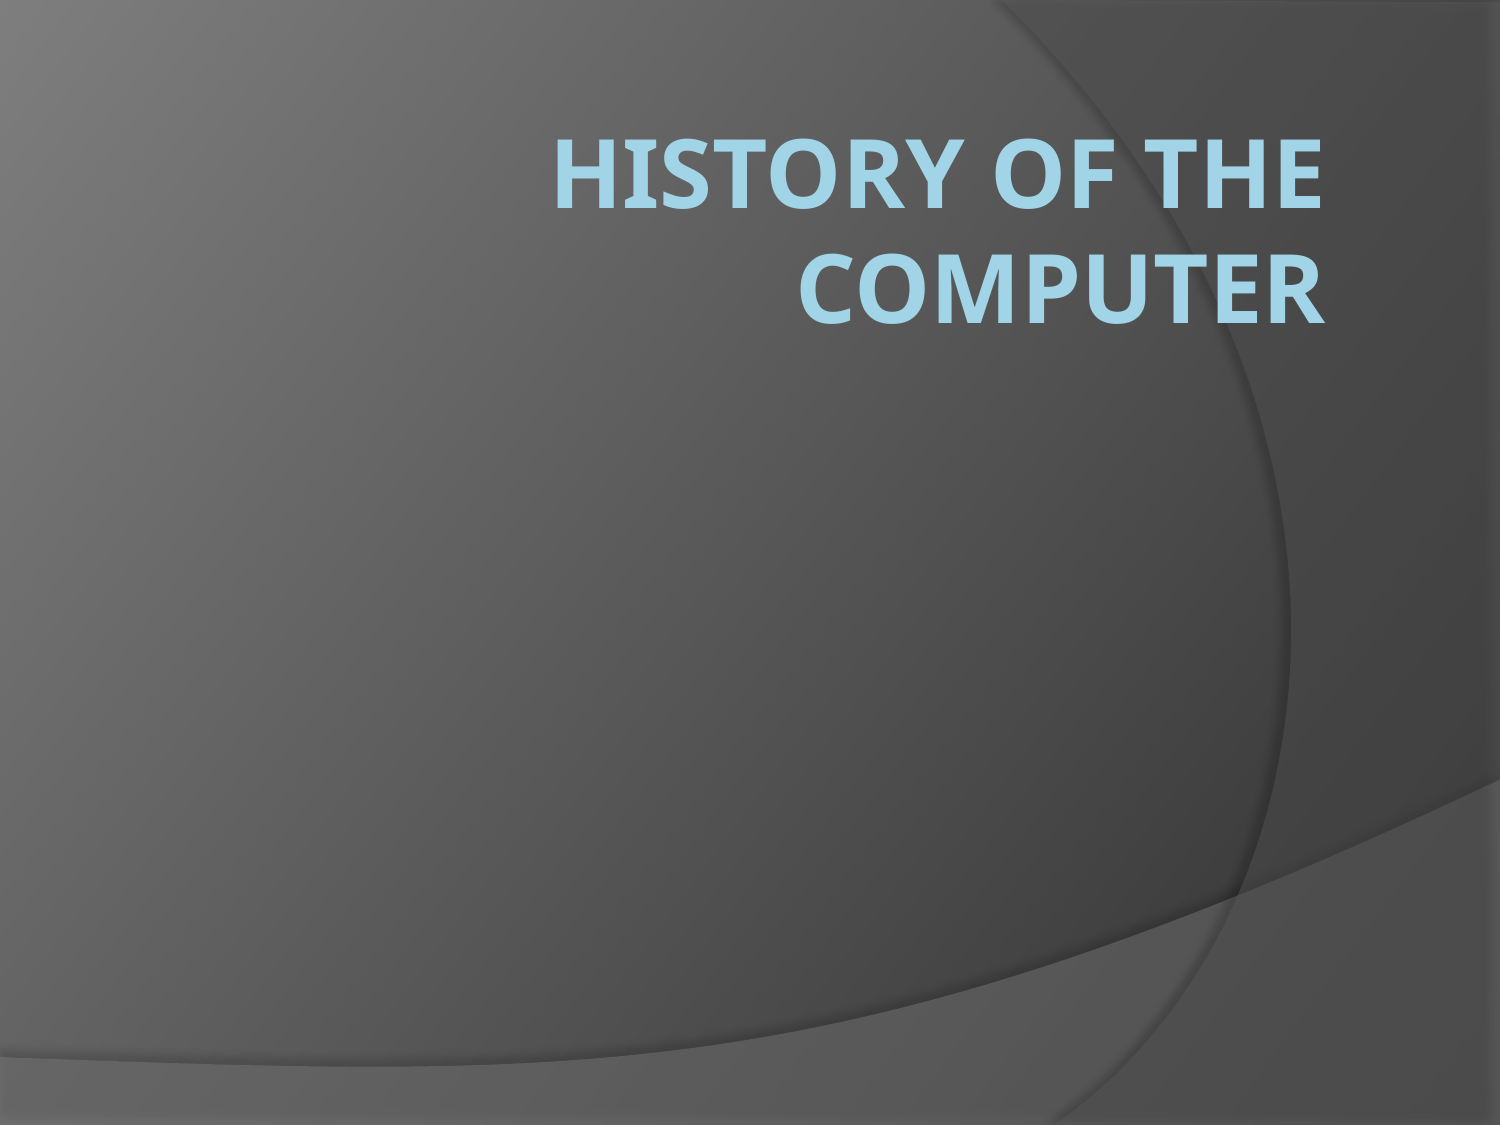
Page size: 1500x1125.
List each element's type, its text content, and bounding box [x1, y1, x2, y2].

title history of the computer [58, 105, 1334, 347]
